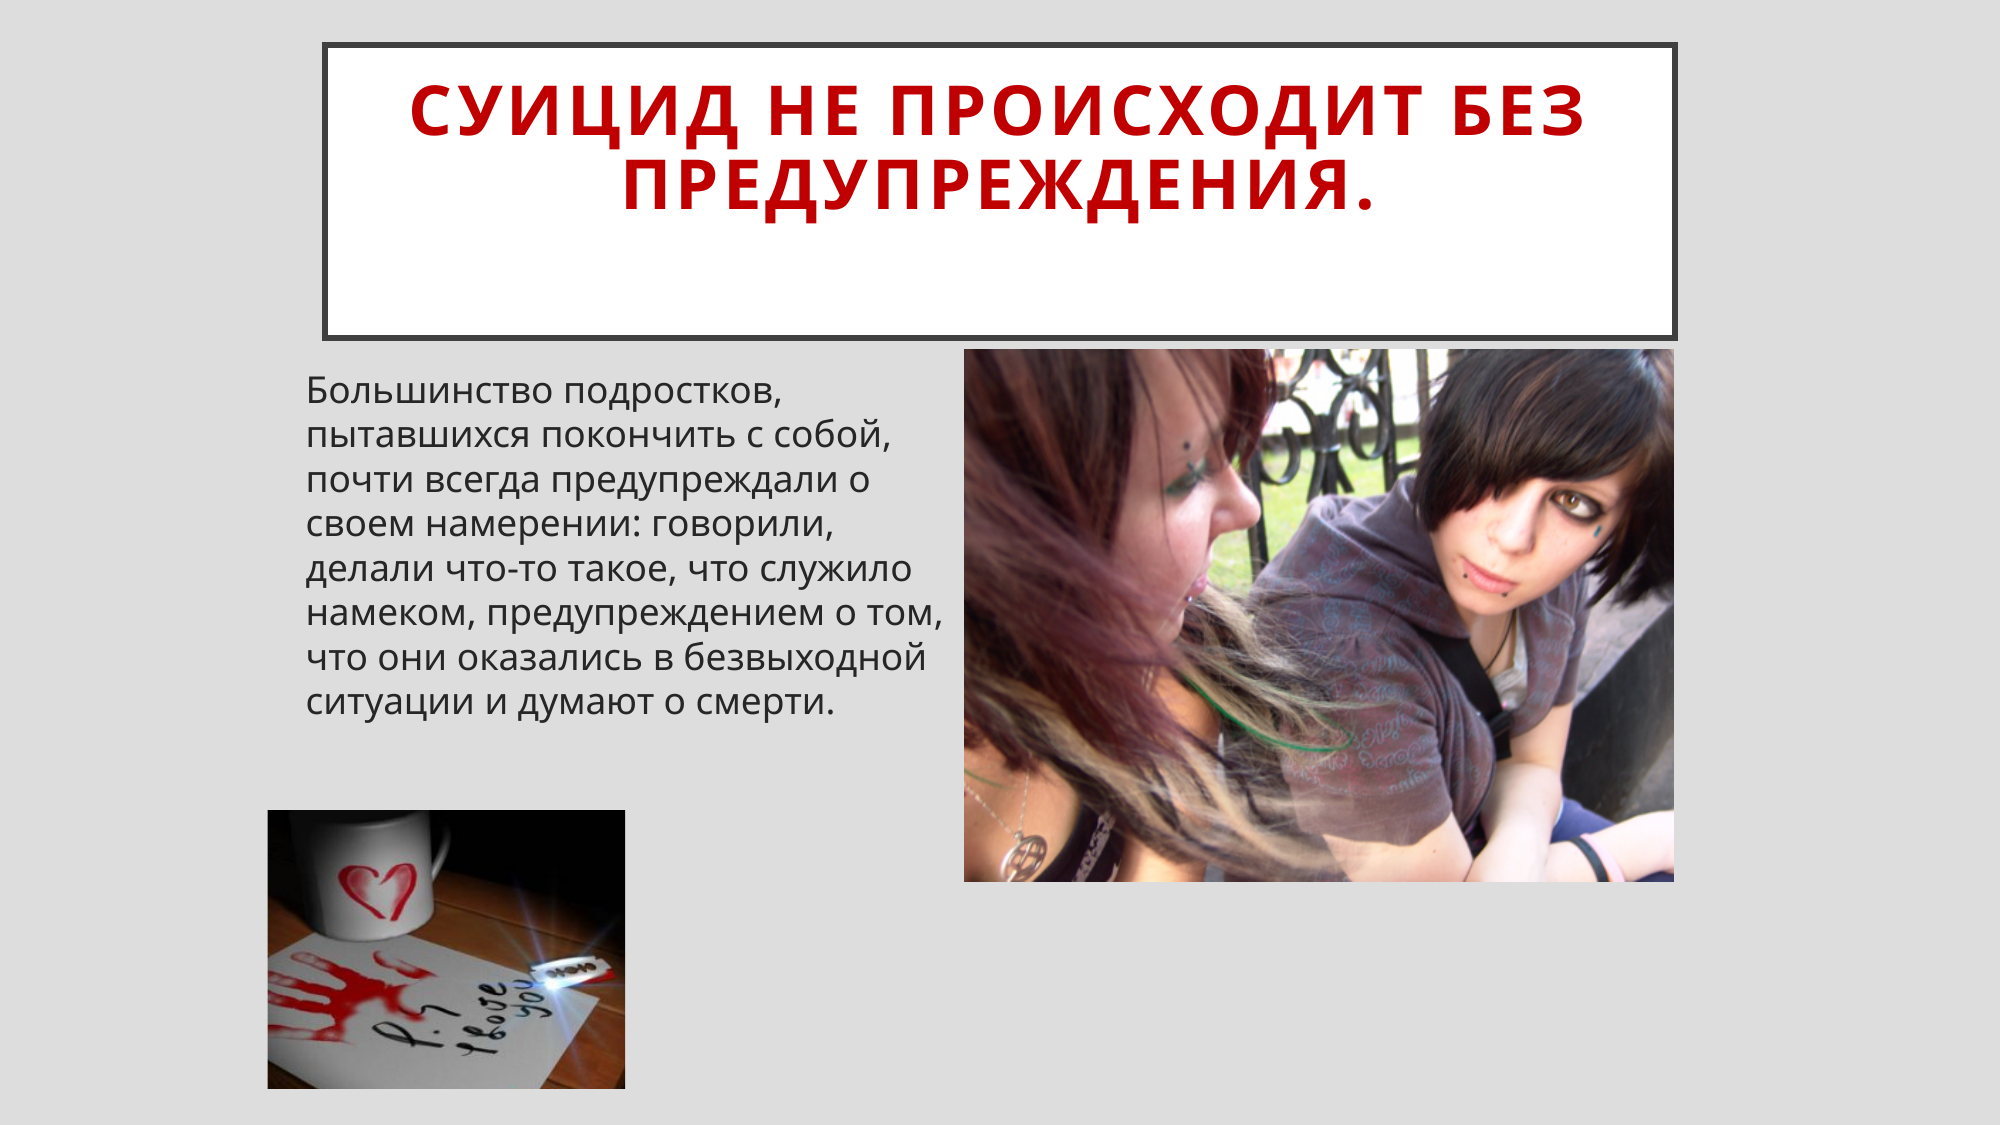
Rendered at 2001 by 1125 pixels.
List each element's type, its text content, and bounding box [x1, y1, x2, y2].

list Большинство подростков, пытавшихся покончить с собой, почти всегда предупреждали о своем намерении: говорили, делали что-то такое, что служило намеком, предупреждением о том, что они оказались в безвыходной ситуации и думают о смерти. [290, 314, 966, 775]
picture [964, 349, 1674, 882]
title Суицид не происходит без предупреждения. [322, 42, 1678, 341]
picture [267, 810, 626, 1089]
